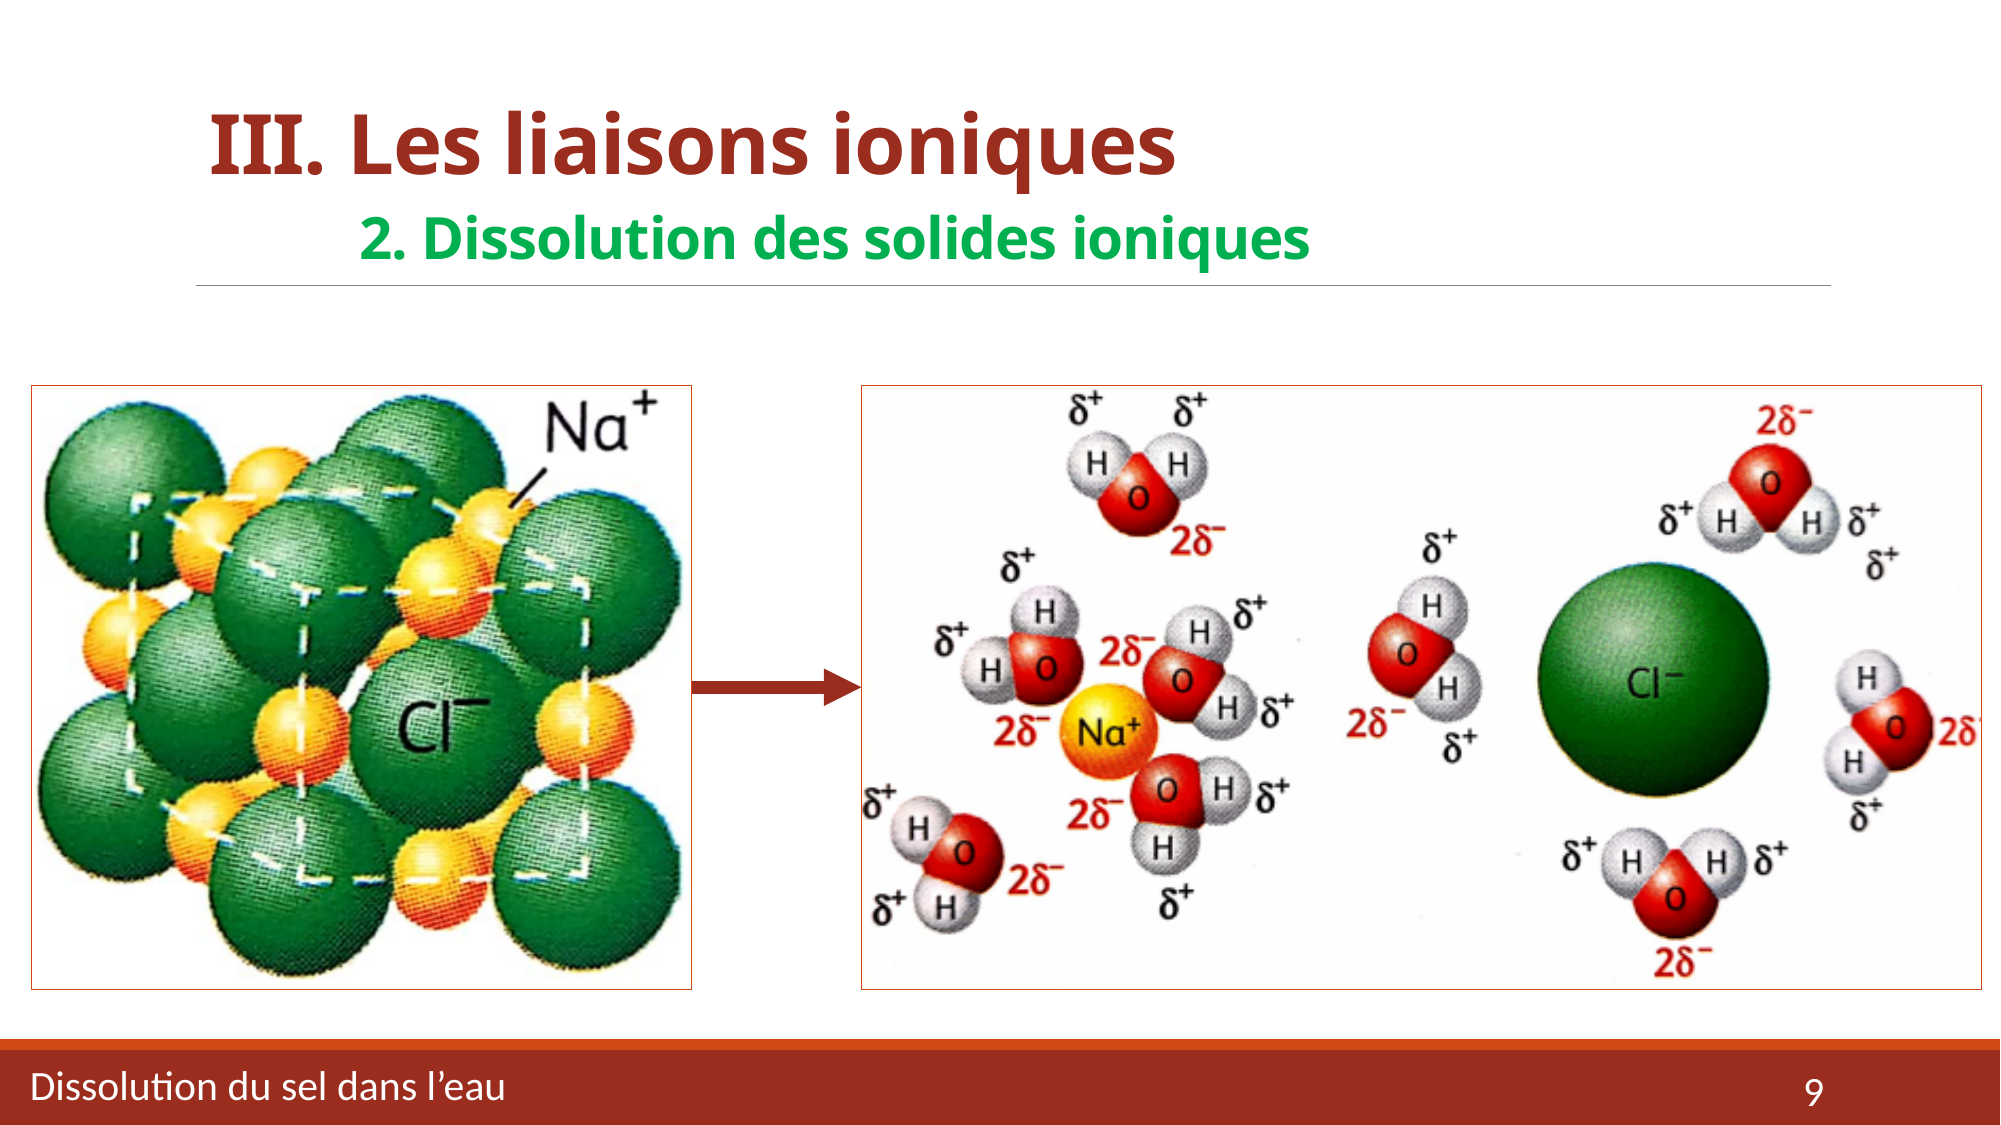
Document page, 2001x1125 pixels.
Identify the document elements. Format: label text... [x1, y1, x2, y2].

text_box Dissolution du sel dans l’eau [0, 1056, 2000, 1125]
picture [860, 384, 1983, 991]
picture [30, 384, 693, 991]
title III. Les liaisons ioniques 2. Dissolution des solides ioniques [194, 45, 1960, 284]
